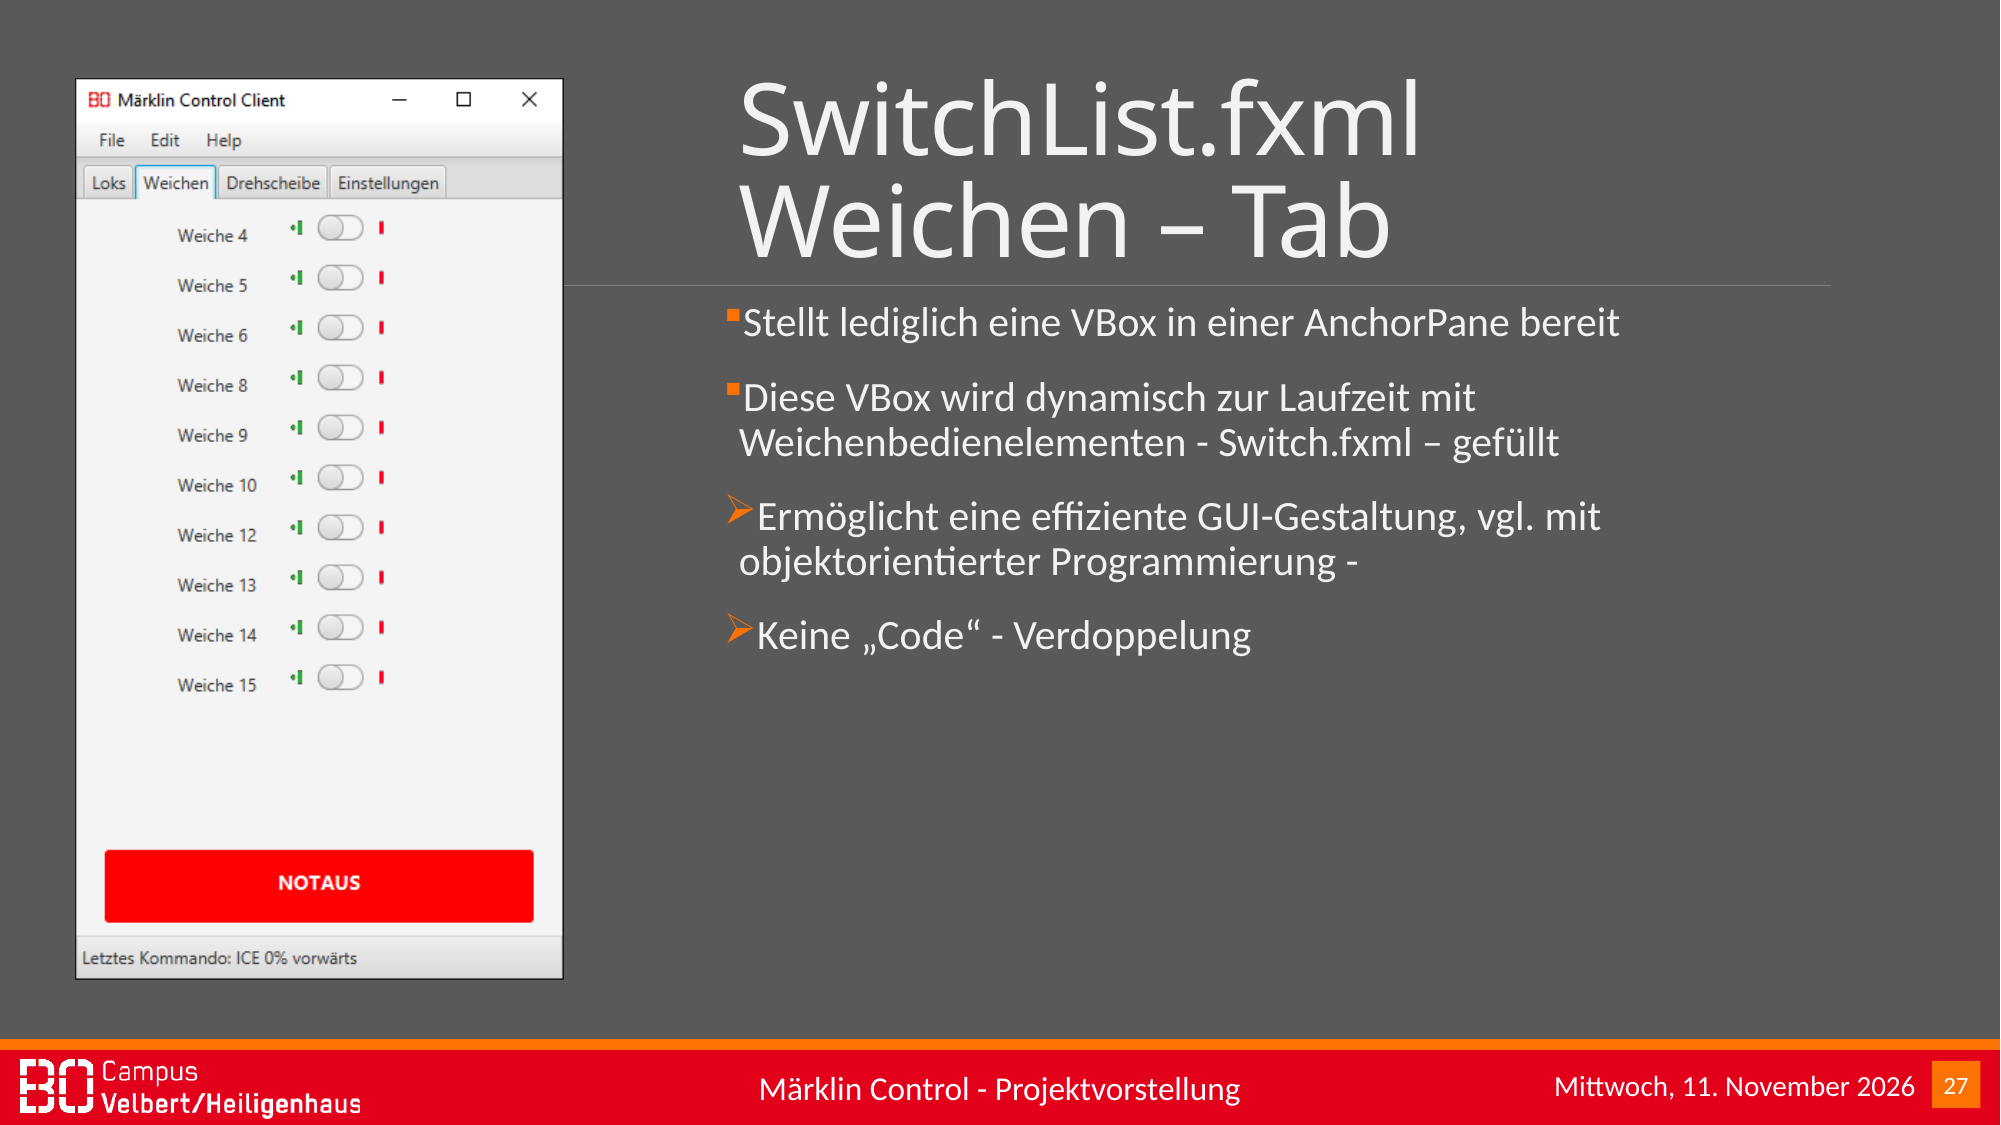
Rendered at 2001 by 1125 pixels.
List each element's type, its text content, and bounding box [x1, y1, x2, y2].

picture [19, 1059, 94, 1113]
picture [101, 1057, 365, 1120]
title SwitchList.fxml Weichen – Tab [723, 47, 1830, 285]
picture [75, 78, 564, 981]
slide_number 27 [1931, 1060, 1981, 1109]
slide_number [1525, 1054, 1931, 1115]
list Stellt lediglich eine VBox in einer AnchorPane bereit Diese VBox wird dynamisch zur Laufzeit mit Weichenbedienelementen - Switch.fxml – gefüllt Ermöglicht eine effiziente GUI-Gestaltung, vgl. mit objektorientierter Programmierung - Keine „Code“ - Verdoppelung [723, 293, 1851, 954]
